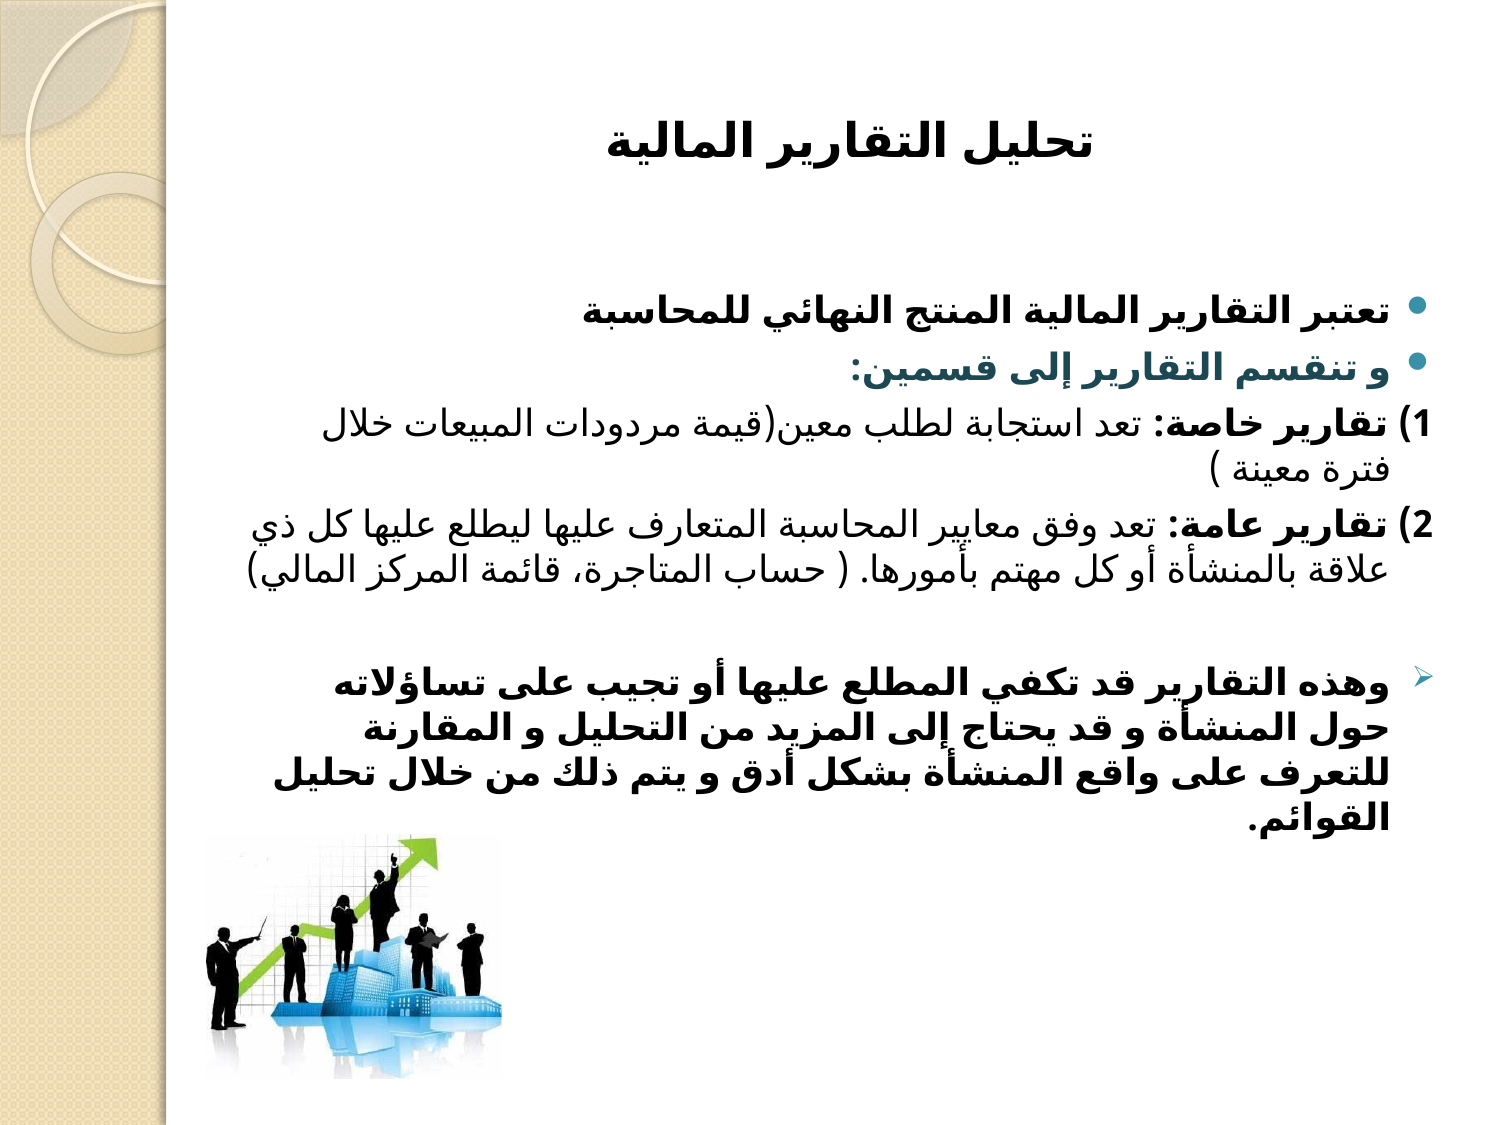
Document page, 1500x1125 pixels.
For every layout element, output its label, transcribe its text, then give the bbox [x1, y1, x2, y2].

title تحليل التقارير المالية [235, 45, 1466, 233]
list تعتبر التقارير المالية المنتج النهائي للمحاسبة و تنقسم التقارير إلى قسمين: 1) تقارير خاصة: تعد استجابة لطلب معين(قيمة مردودات المبيعات خلال فترة معينة ) 2) تقارير عامة: تعد وفق معايير المحاسبة المتعارف عليها ليطلع عليها كل ذي علاقة بالمنشأة أو كل مهتم بأمورها. ( حساب المتاجرة، قائمة المركز المالي) وهذه التقارير قد تكفي المطلع عليها أو تجيب على تساؤلاته حول المنشأة و قد يحتاج إلى المزيد من التحليل و المقارنة للتعرف على واقع المنشأة بشكل أدق و يتم ذلك من خلال تحليل القوائم. [230, 278, 1461, 912]
picture [206, 833, 503, 1079]
